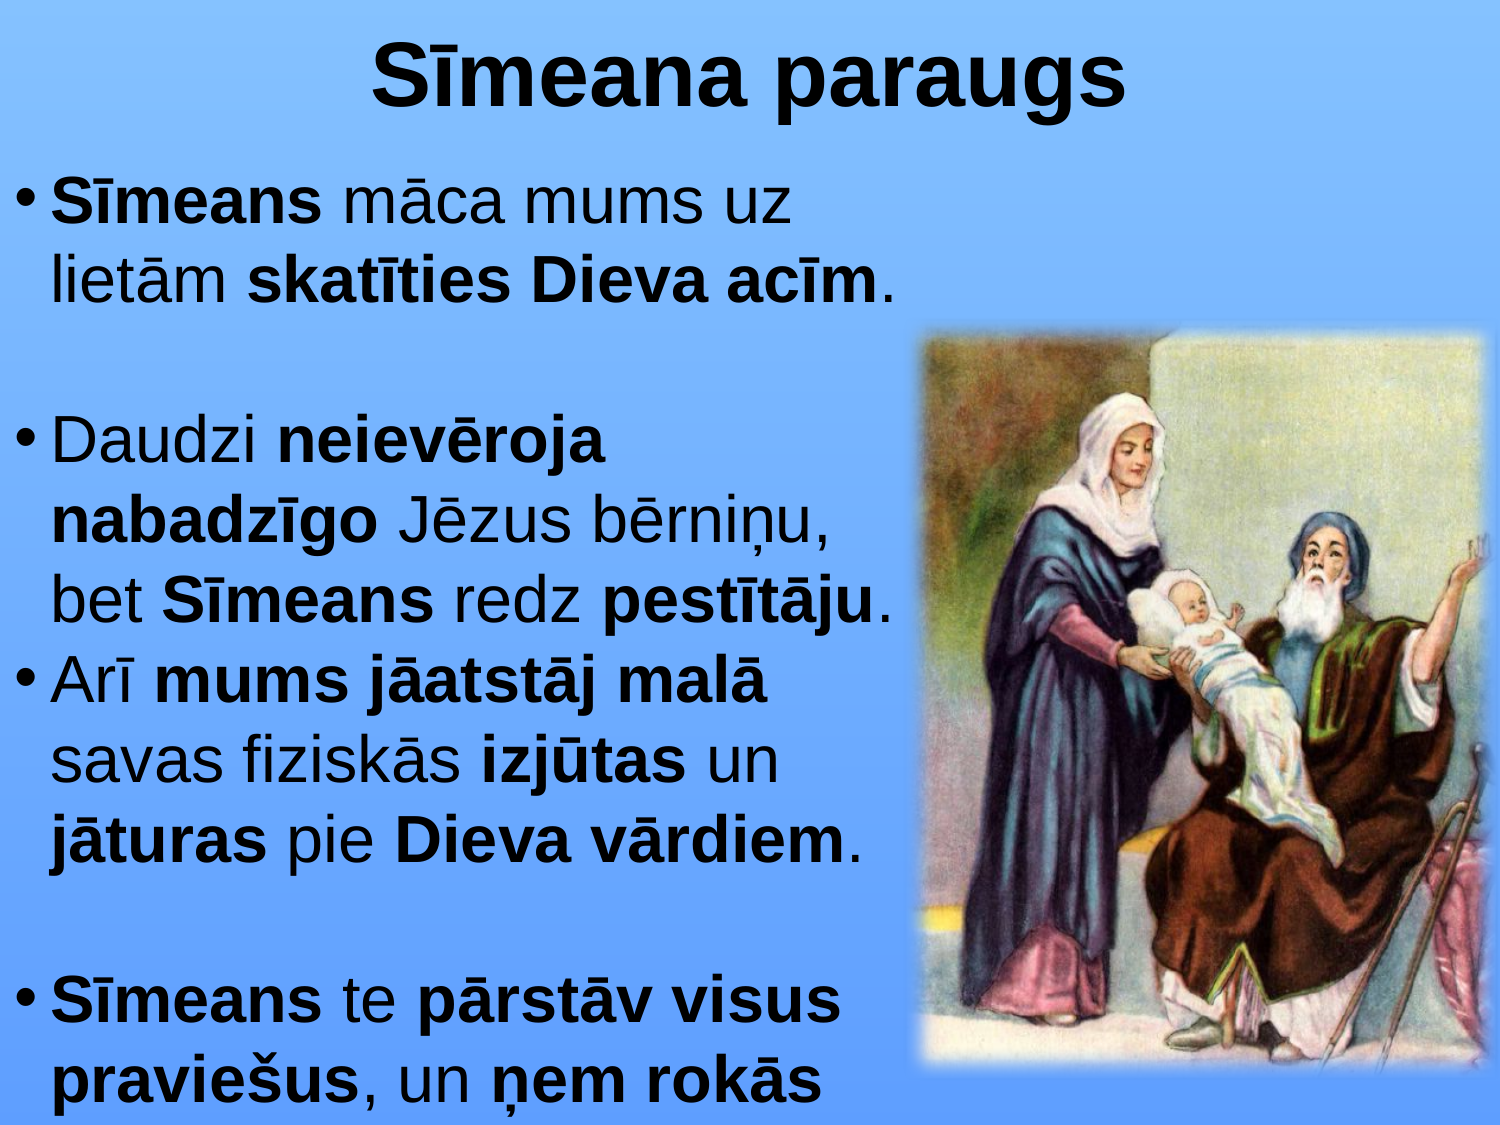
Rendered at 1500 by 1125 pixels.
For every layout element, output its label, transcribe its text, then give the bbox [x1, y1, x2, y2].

text_box Sīmeans māca mums uz lietām skatīties Dieva acīm. Daudzi neievēroja nabadzīgo Jēzus bērniņu, bet Sīmeans redz pestītāju. Arī mums jāatstāj malā savas fiziskās izjūtas un jāturas pie Dieva vārdiem. Sīmeans te pārstāv visus praviešus, un ņem rokās to, ko pravieši sludināja - Kristu. [0, 148, 928, 1125]
picture [903, 316, 1500, 1081]
title Sīmeana paraugs [0, 0, 1500, 140]
